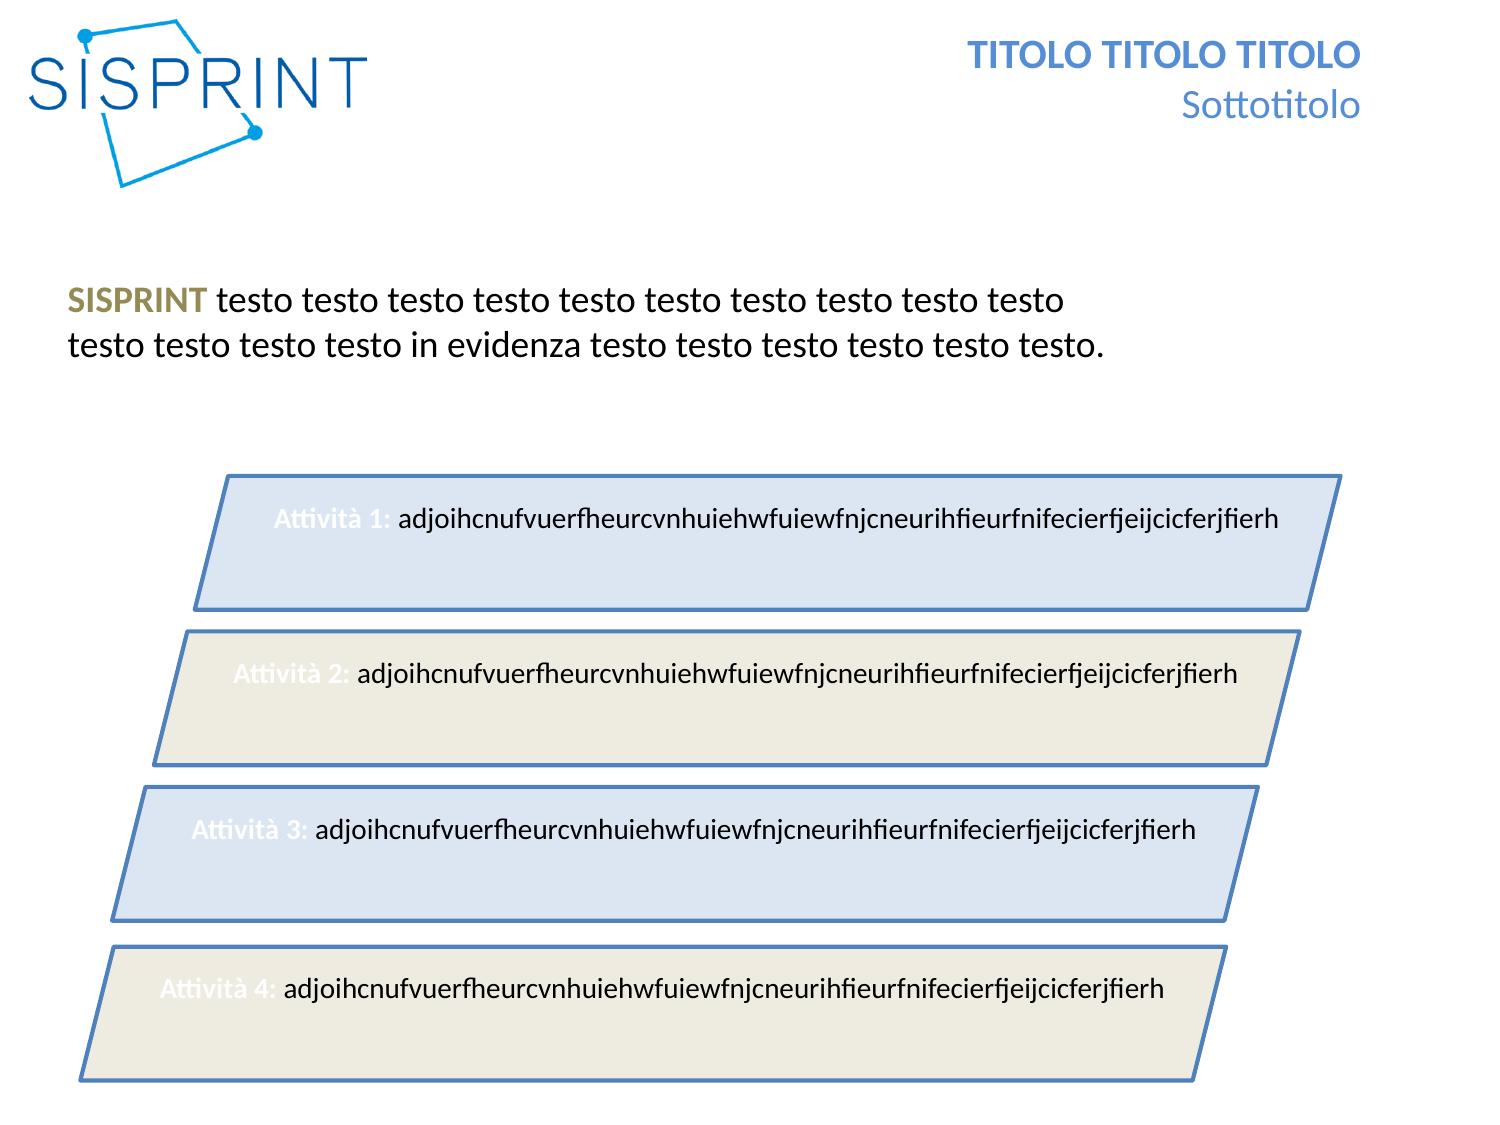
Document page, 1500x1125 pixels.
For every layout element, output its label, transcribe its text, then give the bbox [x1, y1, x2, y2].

text_box [151, 629, 1302, 768]
text_box [78, 944, 1229, 1083]
text_box Attività 1: adjoihcnufvuerfheurcvnhuiehwfuiewfnjcneurihfieurfnifecierfjeijcicferjfierh [259, 491, 1311, 577]
text_box SISPRINT testo testo testo testo testo testo testo testo testo testo testo testo testo testo in evidenza testo testo testo testo testo testo. [53, 267, 1317, 462]
text_box Attività 3: adjoihcnufvuerfheurcvnhuiehwfuiewfnjcneurihfieurfnifecierfjeijcicferjfierh [176, 802, 1228, 888]
text_box Attività 4: adjoihcnufvuerfheurcvnhuiehwfuiewfnjcneurihfieurfnifecierfjeijcicferjfierh [144, 962, 1197, 1048]
text_box [110, 784, 1260, 923]
text_box TITOLO TITOLO TITOLO Sottotitolo [368, 19, 1376, 134]
text_box Attività 2: adjoihcnufvuerfheurcvnhuiehwfuiewfnjcneurihfieurfnifecierfjeijcicferjfierh [218, 647, 1270, 732]
picture [29, 18, 367, 189]
text_box [192, 473, 1343, 612]
